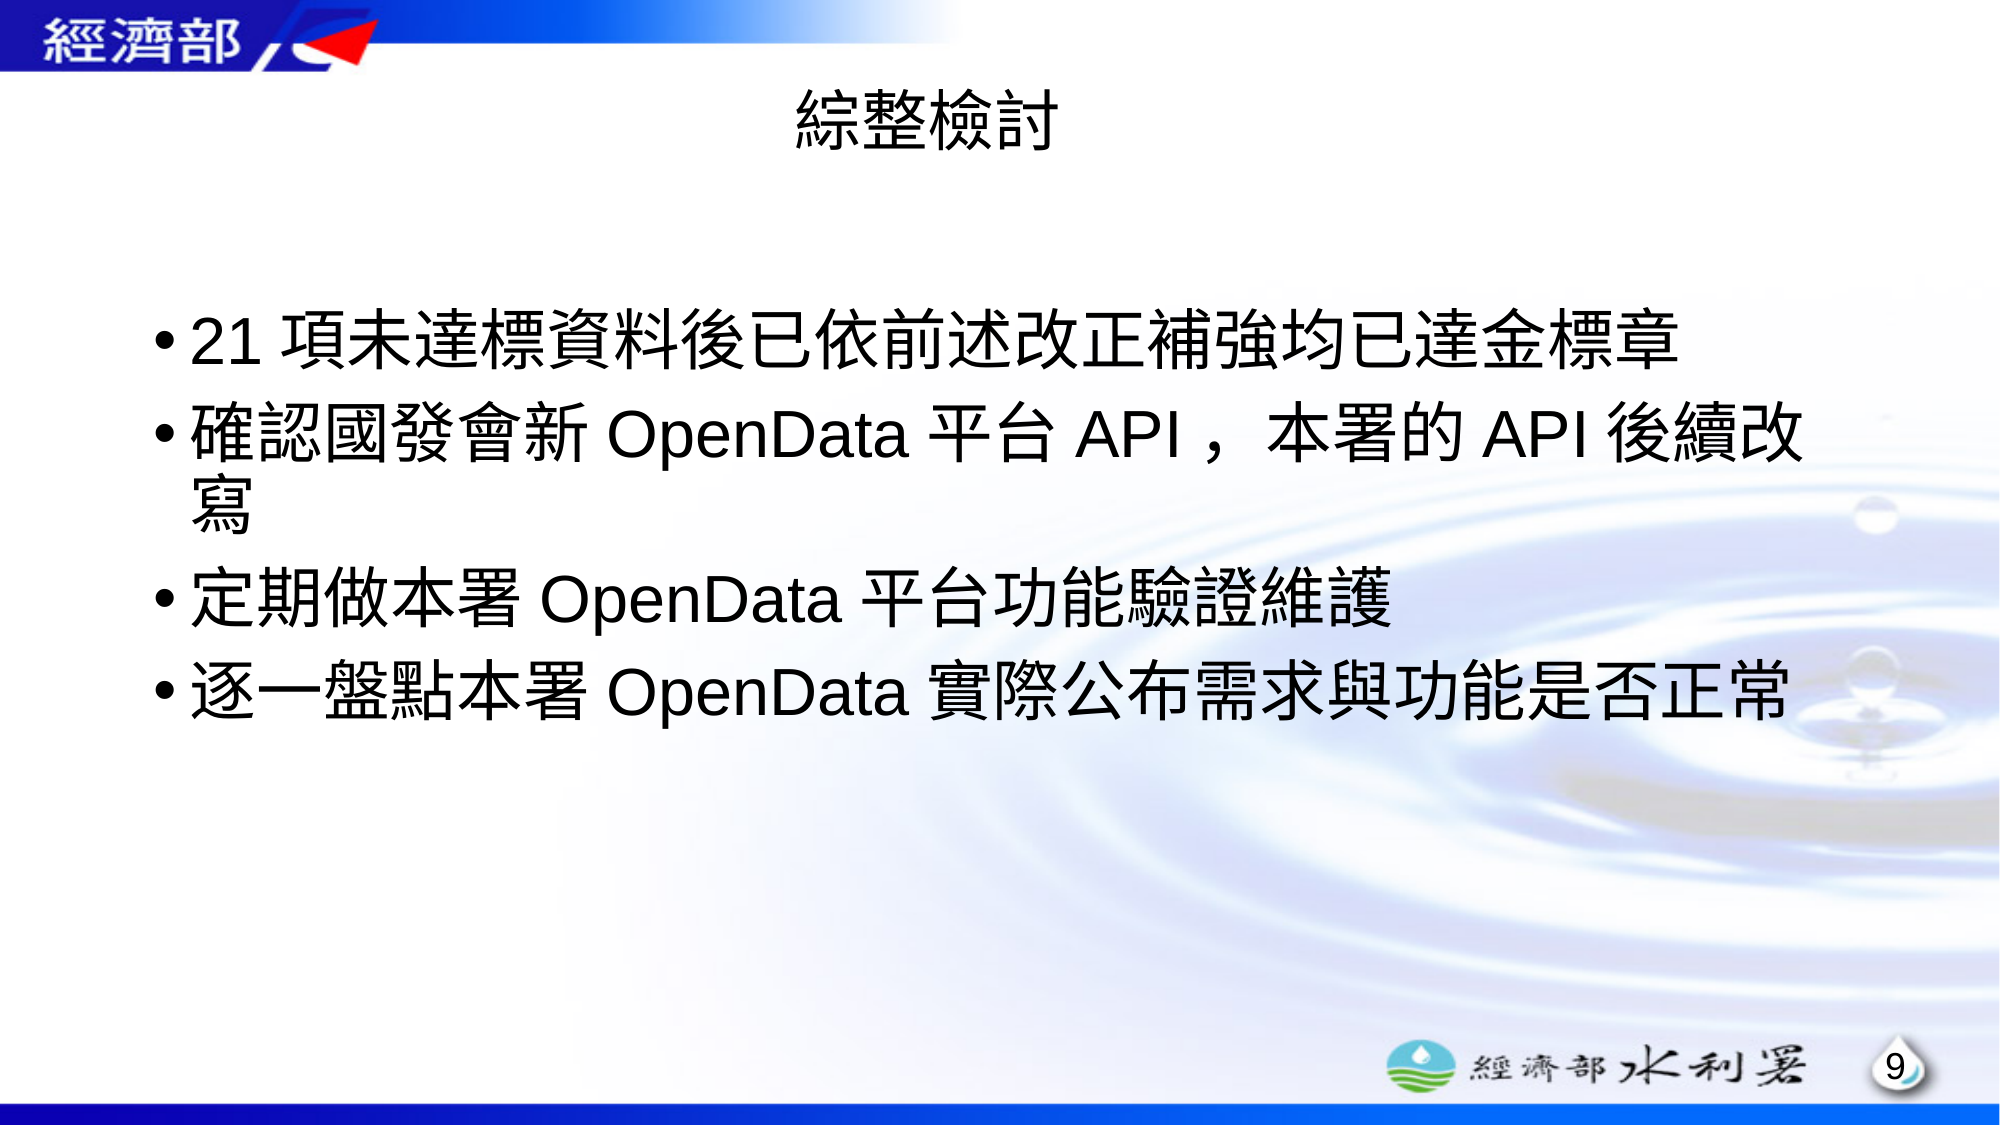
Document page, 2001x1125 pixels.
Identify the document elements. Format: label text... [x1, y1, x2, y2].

text_box 9 [1870, 1034, 1921, 1095]
picture [0, 0, 2000, 1125]
text_box 綜整檢討 [779, 71, 1217, 177]
text_box [137, 59, 1862, 277]
text_box 21項未達標資料後已依前述改正補強均已達金標章 確認國發會新OpenData平台API，本署的API後續改寫 定期做本署OpenData平台功能驗證維護 逐一盤點本署OpenData實際公布需求與功能是否正常 [137, 299, 1862, 1013]
